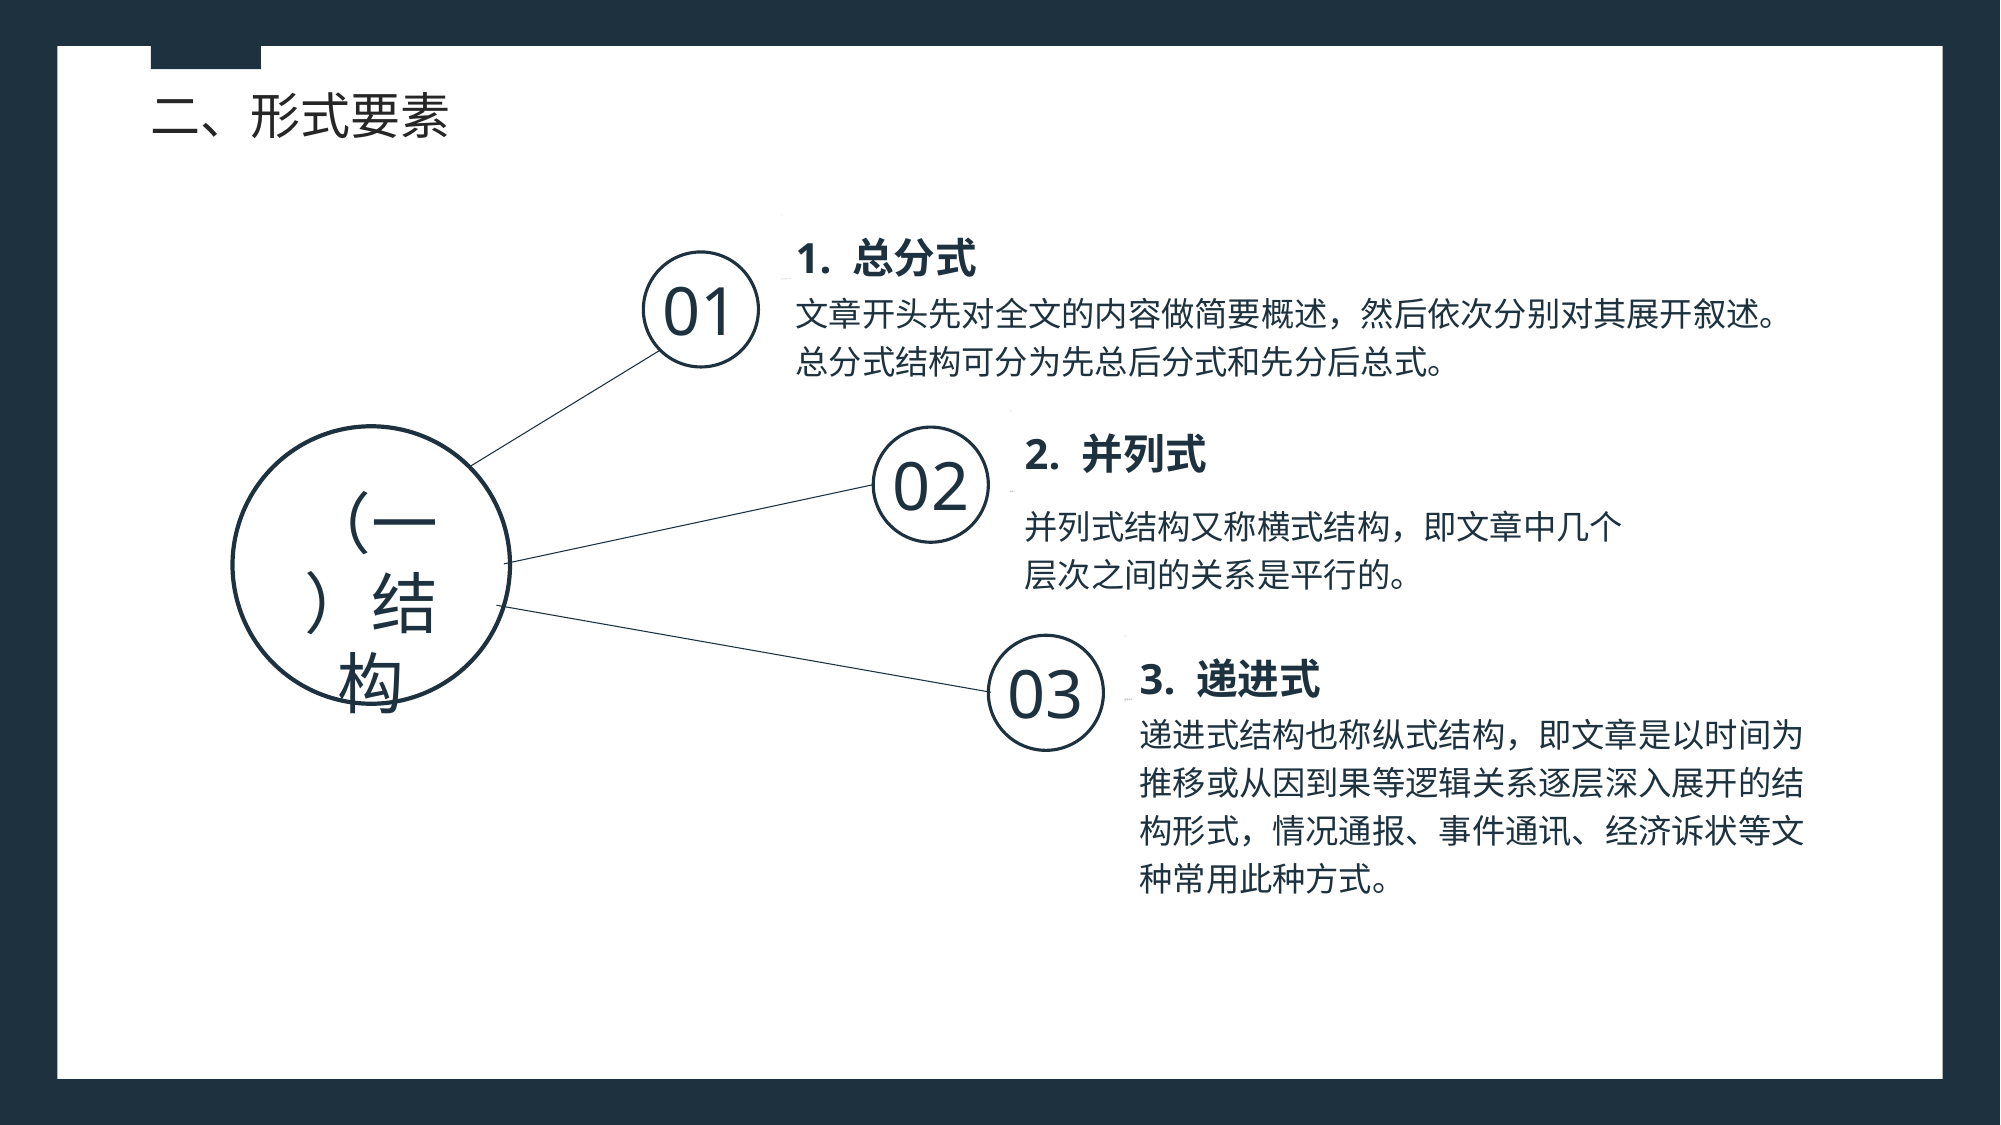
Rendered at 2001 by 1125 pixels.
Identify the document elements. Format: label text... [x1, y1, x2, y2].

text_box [496, 605, 991, 693]
text_box 二、形式要素 [150, 77, 622, 153]
text_box （一）结构 [265, 474, 477, 729]
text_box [1009, 410, 1653, 603]
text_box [469, 350, 661, 467]
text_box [988, 635, 1104, 751]
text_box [780, 214, 1800, 390]
text_box [231, 425, 512, 657]
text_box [503, 484, 874, 564]
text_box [873, 427, 989, 543]
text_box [1124, 635, 1847, 908]
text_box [643, 251, 759, 368]
